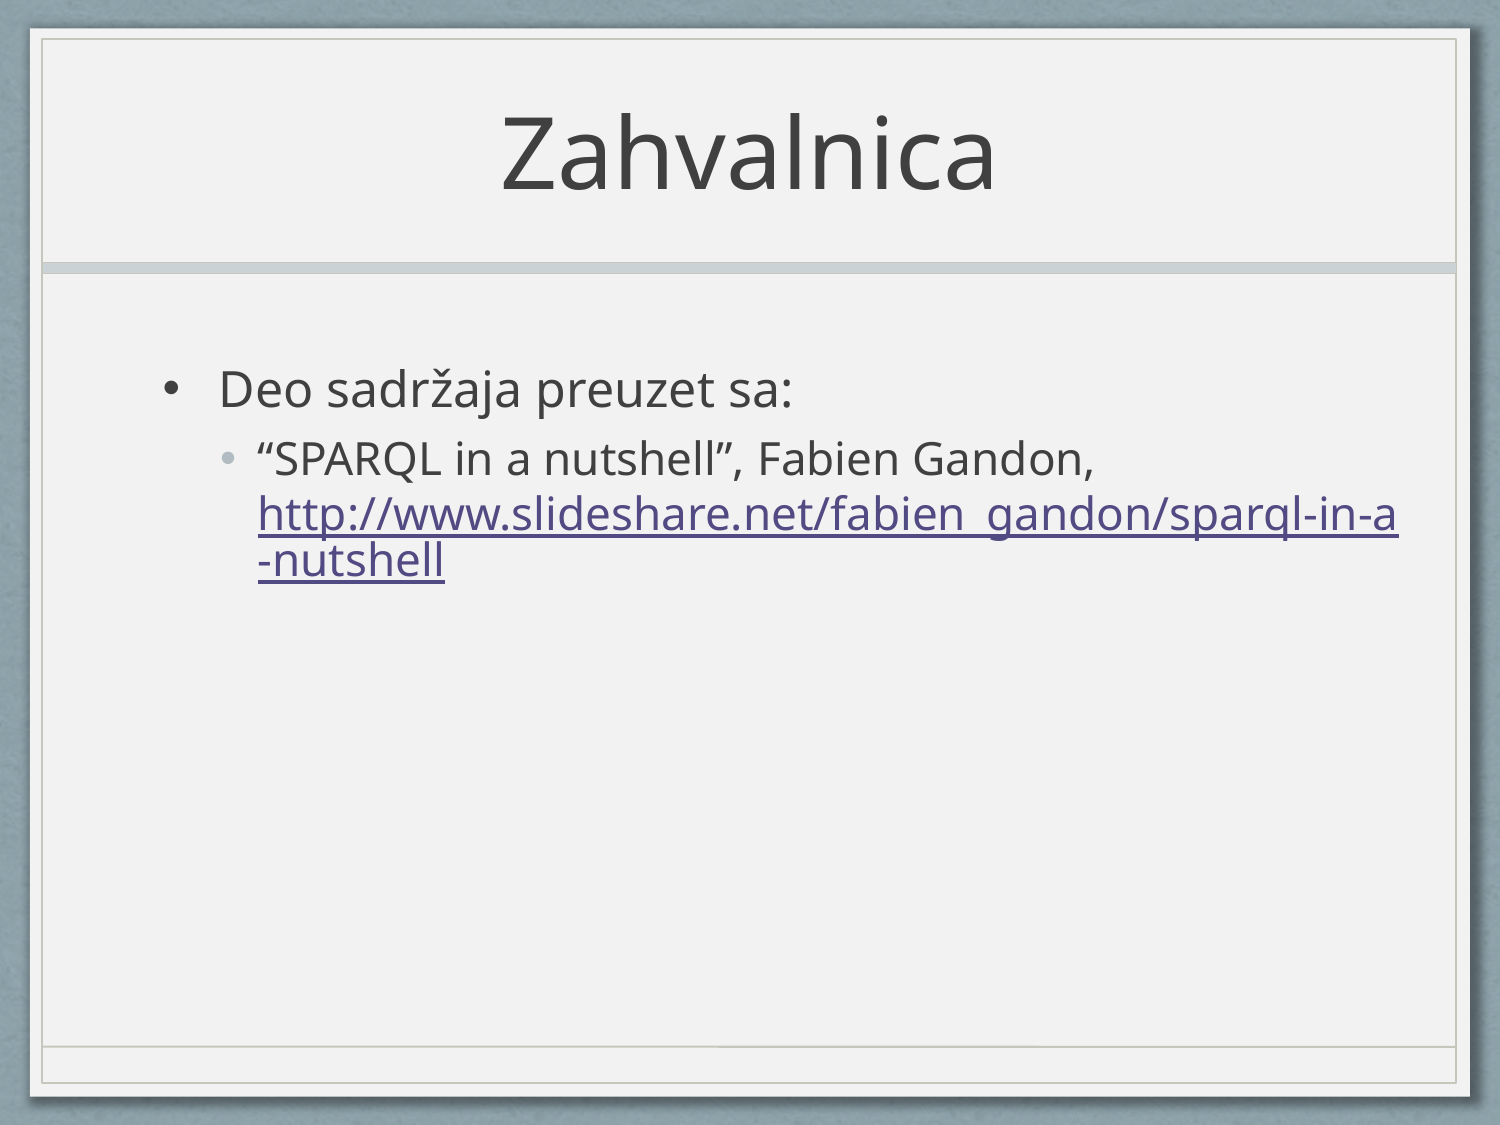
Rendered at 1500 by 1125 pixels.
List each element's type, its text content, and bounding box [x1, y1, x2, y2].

list Deo sadržaja preuzet sa: “SPARQL in a nutshell”, Fabien Gandon, http://www.slideshare.net/fabien_gandon/sparql-in-a-nutshell [147, 350, 1426, 996]
title Zahvalnica [147, 40, 1353, 260]
